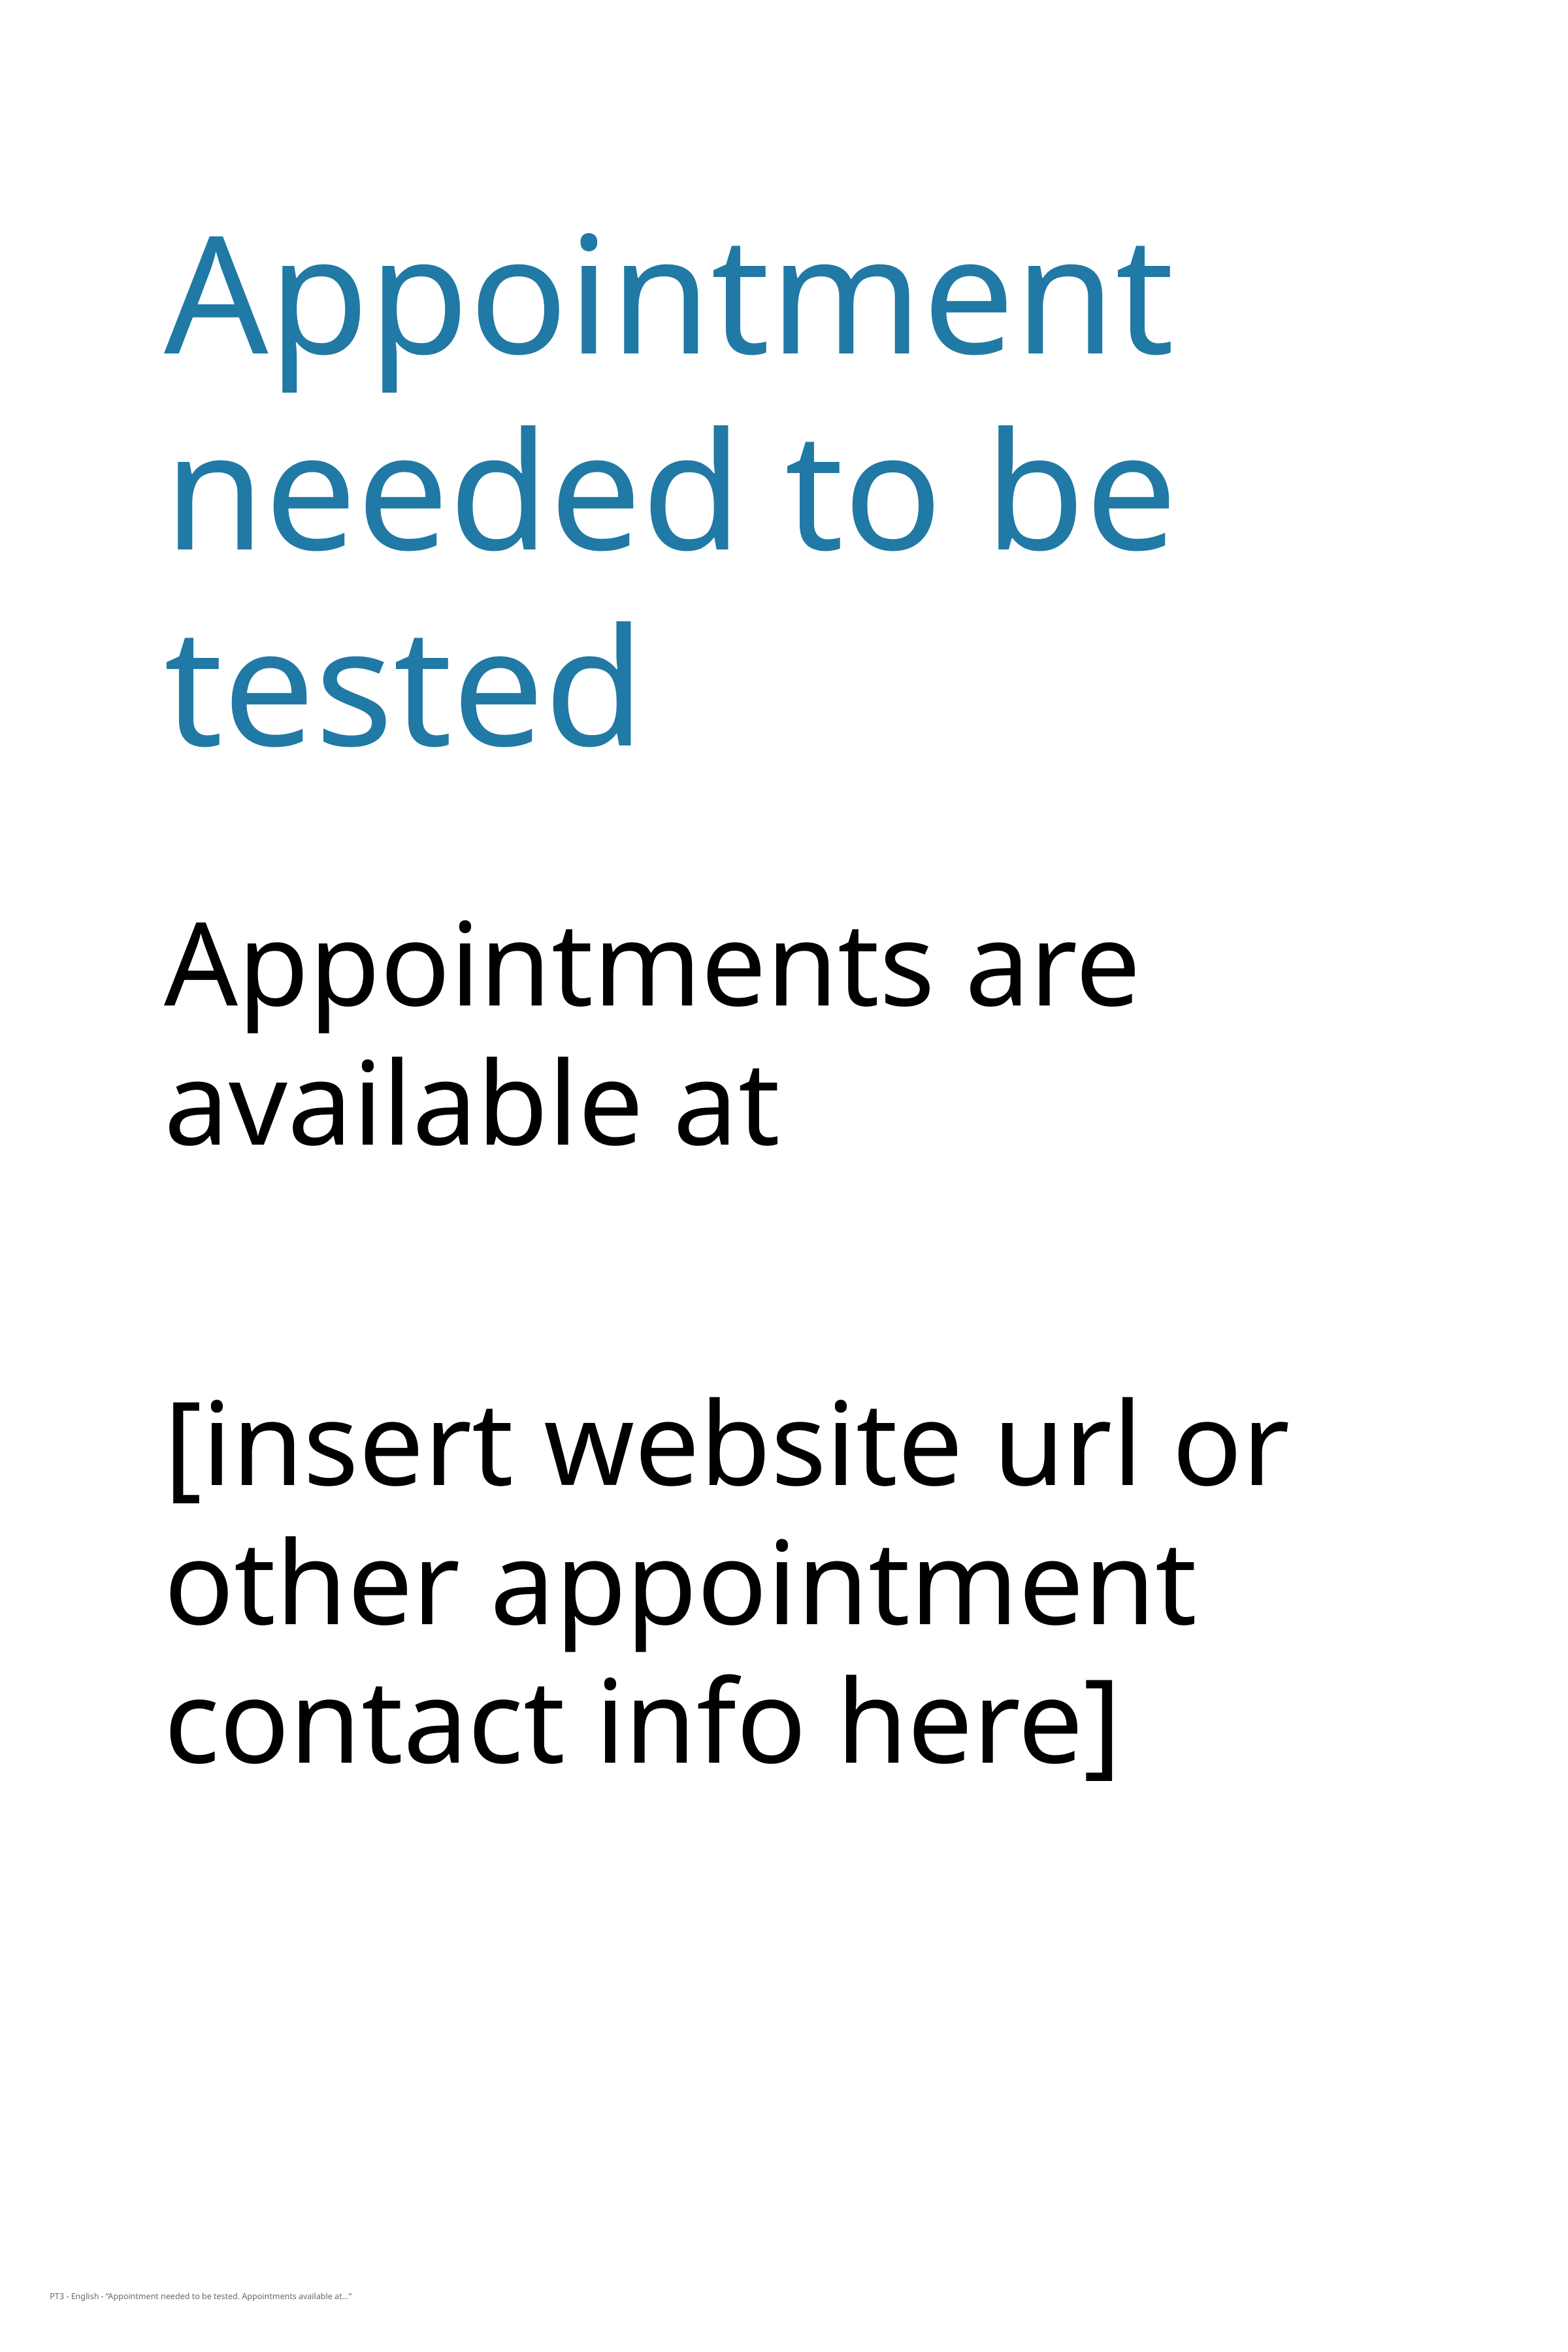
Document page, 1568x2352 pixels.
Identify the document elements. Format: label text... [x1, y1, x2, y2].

text_box [insert website url or other appointment contact info here] [154, 1360, 1497, 1866]
